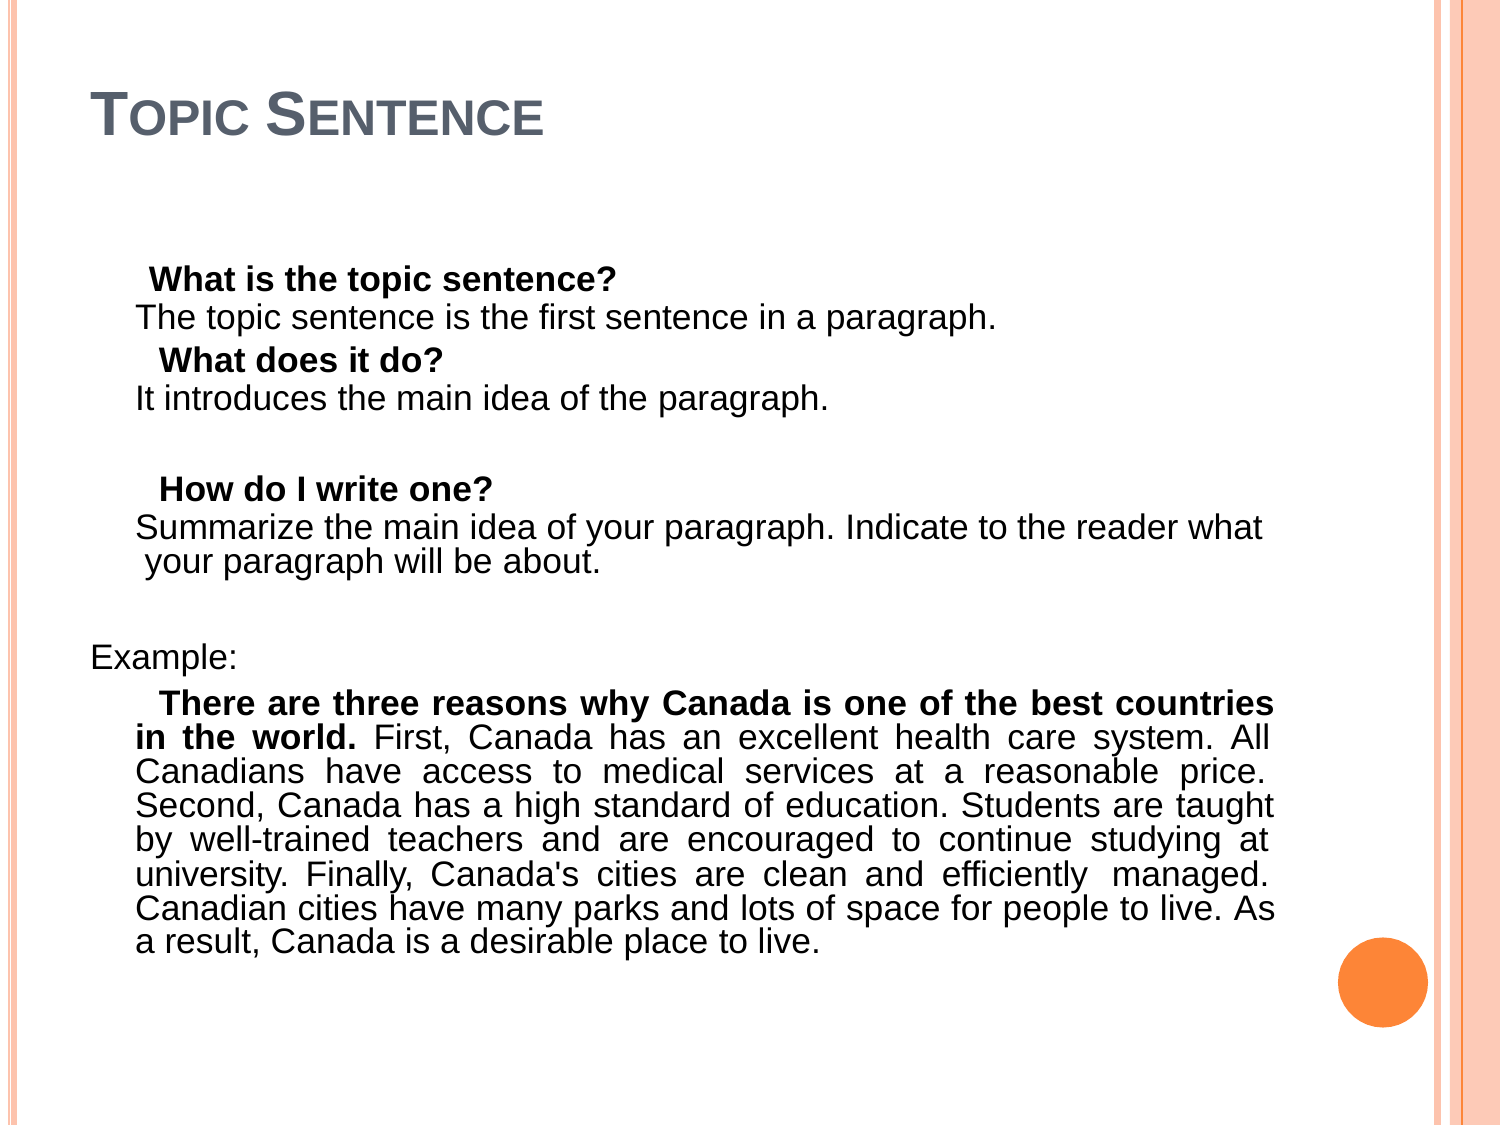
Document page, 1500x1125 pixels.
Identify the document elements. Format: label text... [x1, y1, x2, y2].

text_box What is the topic sentence? The topic sentence is the first sentence in a paragraph. What does it do? It introduces the main idea of the paragraph. How do I write one? Summarize the main idea of your paragraph. Indicate to the reader what your paragraph will be about. Example: There are three reasons why Canada is one of the best countries in the world. First, Canada has an excellent health care system. All Canadians have access to medical services at a reasonable price. Second, Canada has a high standard of education. Students are taught by well-trained teachers and are encouraged to continue studying at university. Finally, Canada's cities are clean and efficiently managed. Canadian cities have many parks and lots of space for people to live. As a result, Canada is a desirable place to live. [87, 258, 1288, 961]
title TOPIC SENTENCE [87, 71, 549, 258]
